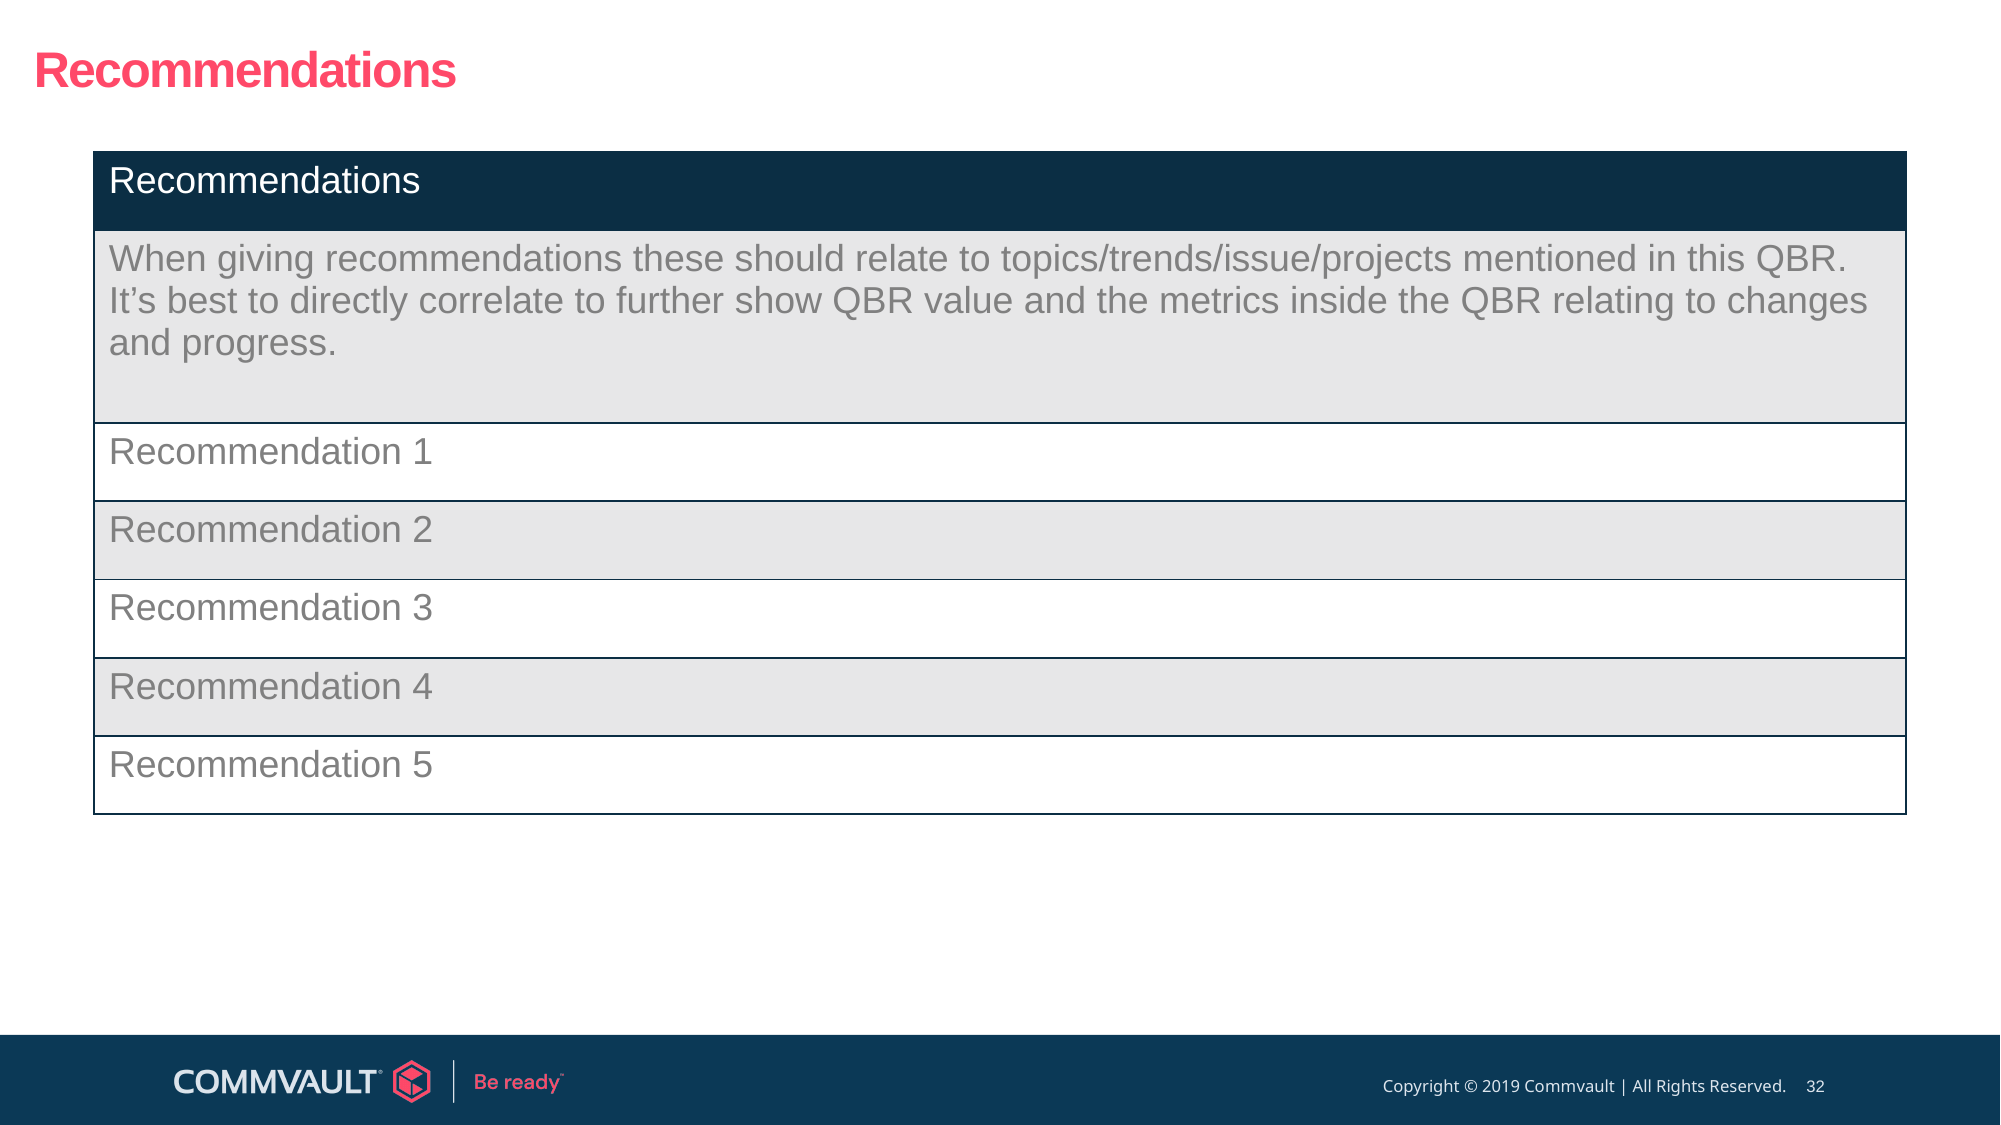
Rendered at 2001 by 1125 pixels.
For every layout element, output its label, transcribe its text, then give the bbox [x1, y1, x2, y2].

table_cell Recommendation 4 [95, 659, 1905, 735]
table_cell Recommendation 2 [95, 502, 1905, 579]
table_cell Recommendation 5 [95, 737, 1905, 813]
slide_number 32 [1790, 1051, 1825, 1097]
table_cell Recommendation 1 [95, 424, 1905, 500]
table_cell When giving recommendations these should relate to topics/trends/issue/projects mentioned in this QBR. It’s best to directly correlate to further show QBR value and the metrics inside the QBR relating to changes and progress. [95, 231, 1905, 422]
picture [174, 1060, 564, 1103]
title Recommendations [33, 28, 1684, 99]
table_cell Recommendation 3 [95, 580, 1905, 657]
table_header Recommendations [95, 153, 1905, 229]
